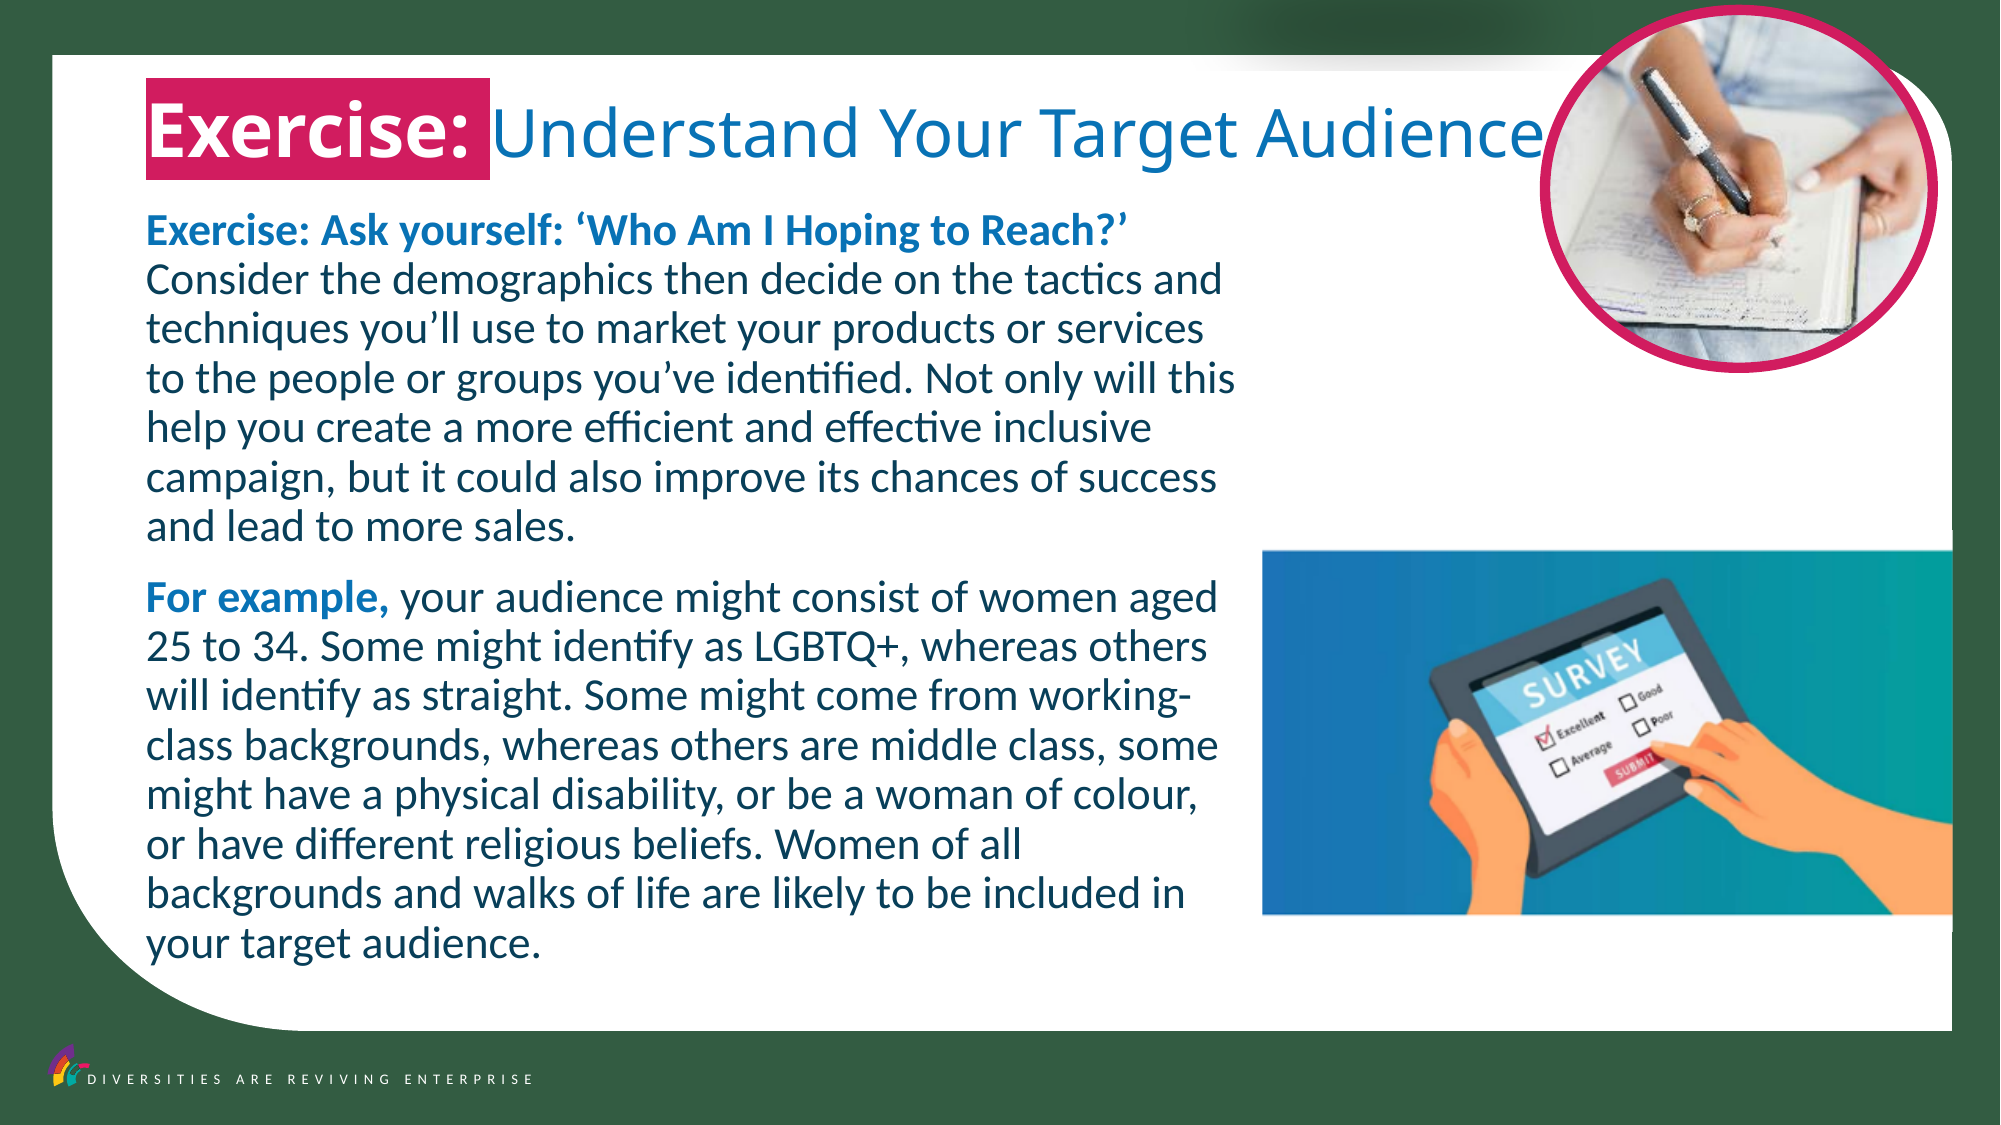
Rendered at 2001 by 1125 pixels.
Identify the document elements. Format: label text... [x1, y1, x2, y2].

picture [1544, 9, 1933, 368]
picture [1262, 530, 1953, 932]
list Exercise: Understand Your Target Audience [130, 85, 1544, 218]
list Exercise: Ask yourself: ‘Who Am I Hoping to Reach?’ Consider the demographics then decide on the tactics and techniques you’ll use to market your products or services to the people or groups you’ve identified. Not only will this help you create a more efficient and effective inclusive campaign, but it could also improve its chances of success and lead to more sales. For example, your audience might consist of women aged 25 to 34. Some might identify as LGBTQ+, whereas others will identify as straight. Some might come from working-class backgrounds, whereas others are middle class, some might have a physical disability, or be a woman of colour, or have different religious beliefs. Women of all backgrounds and walks of life are likely to be included in your target audience. [130, 218, 1257, 830]
